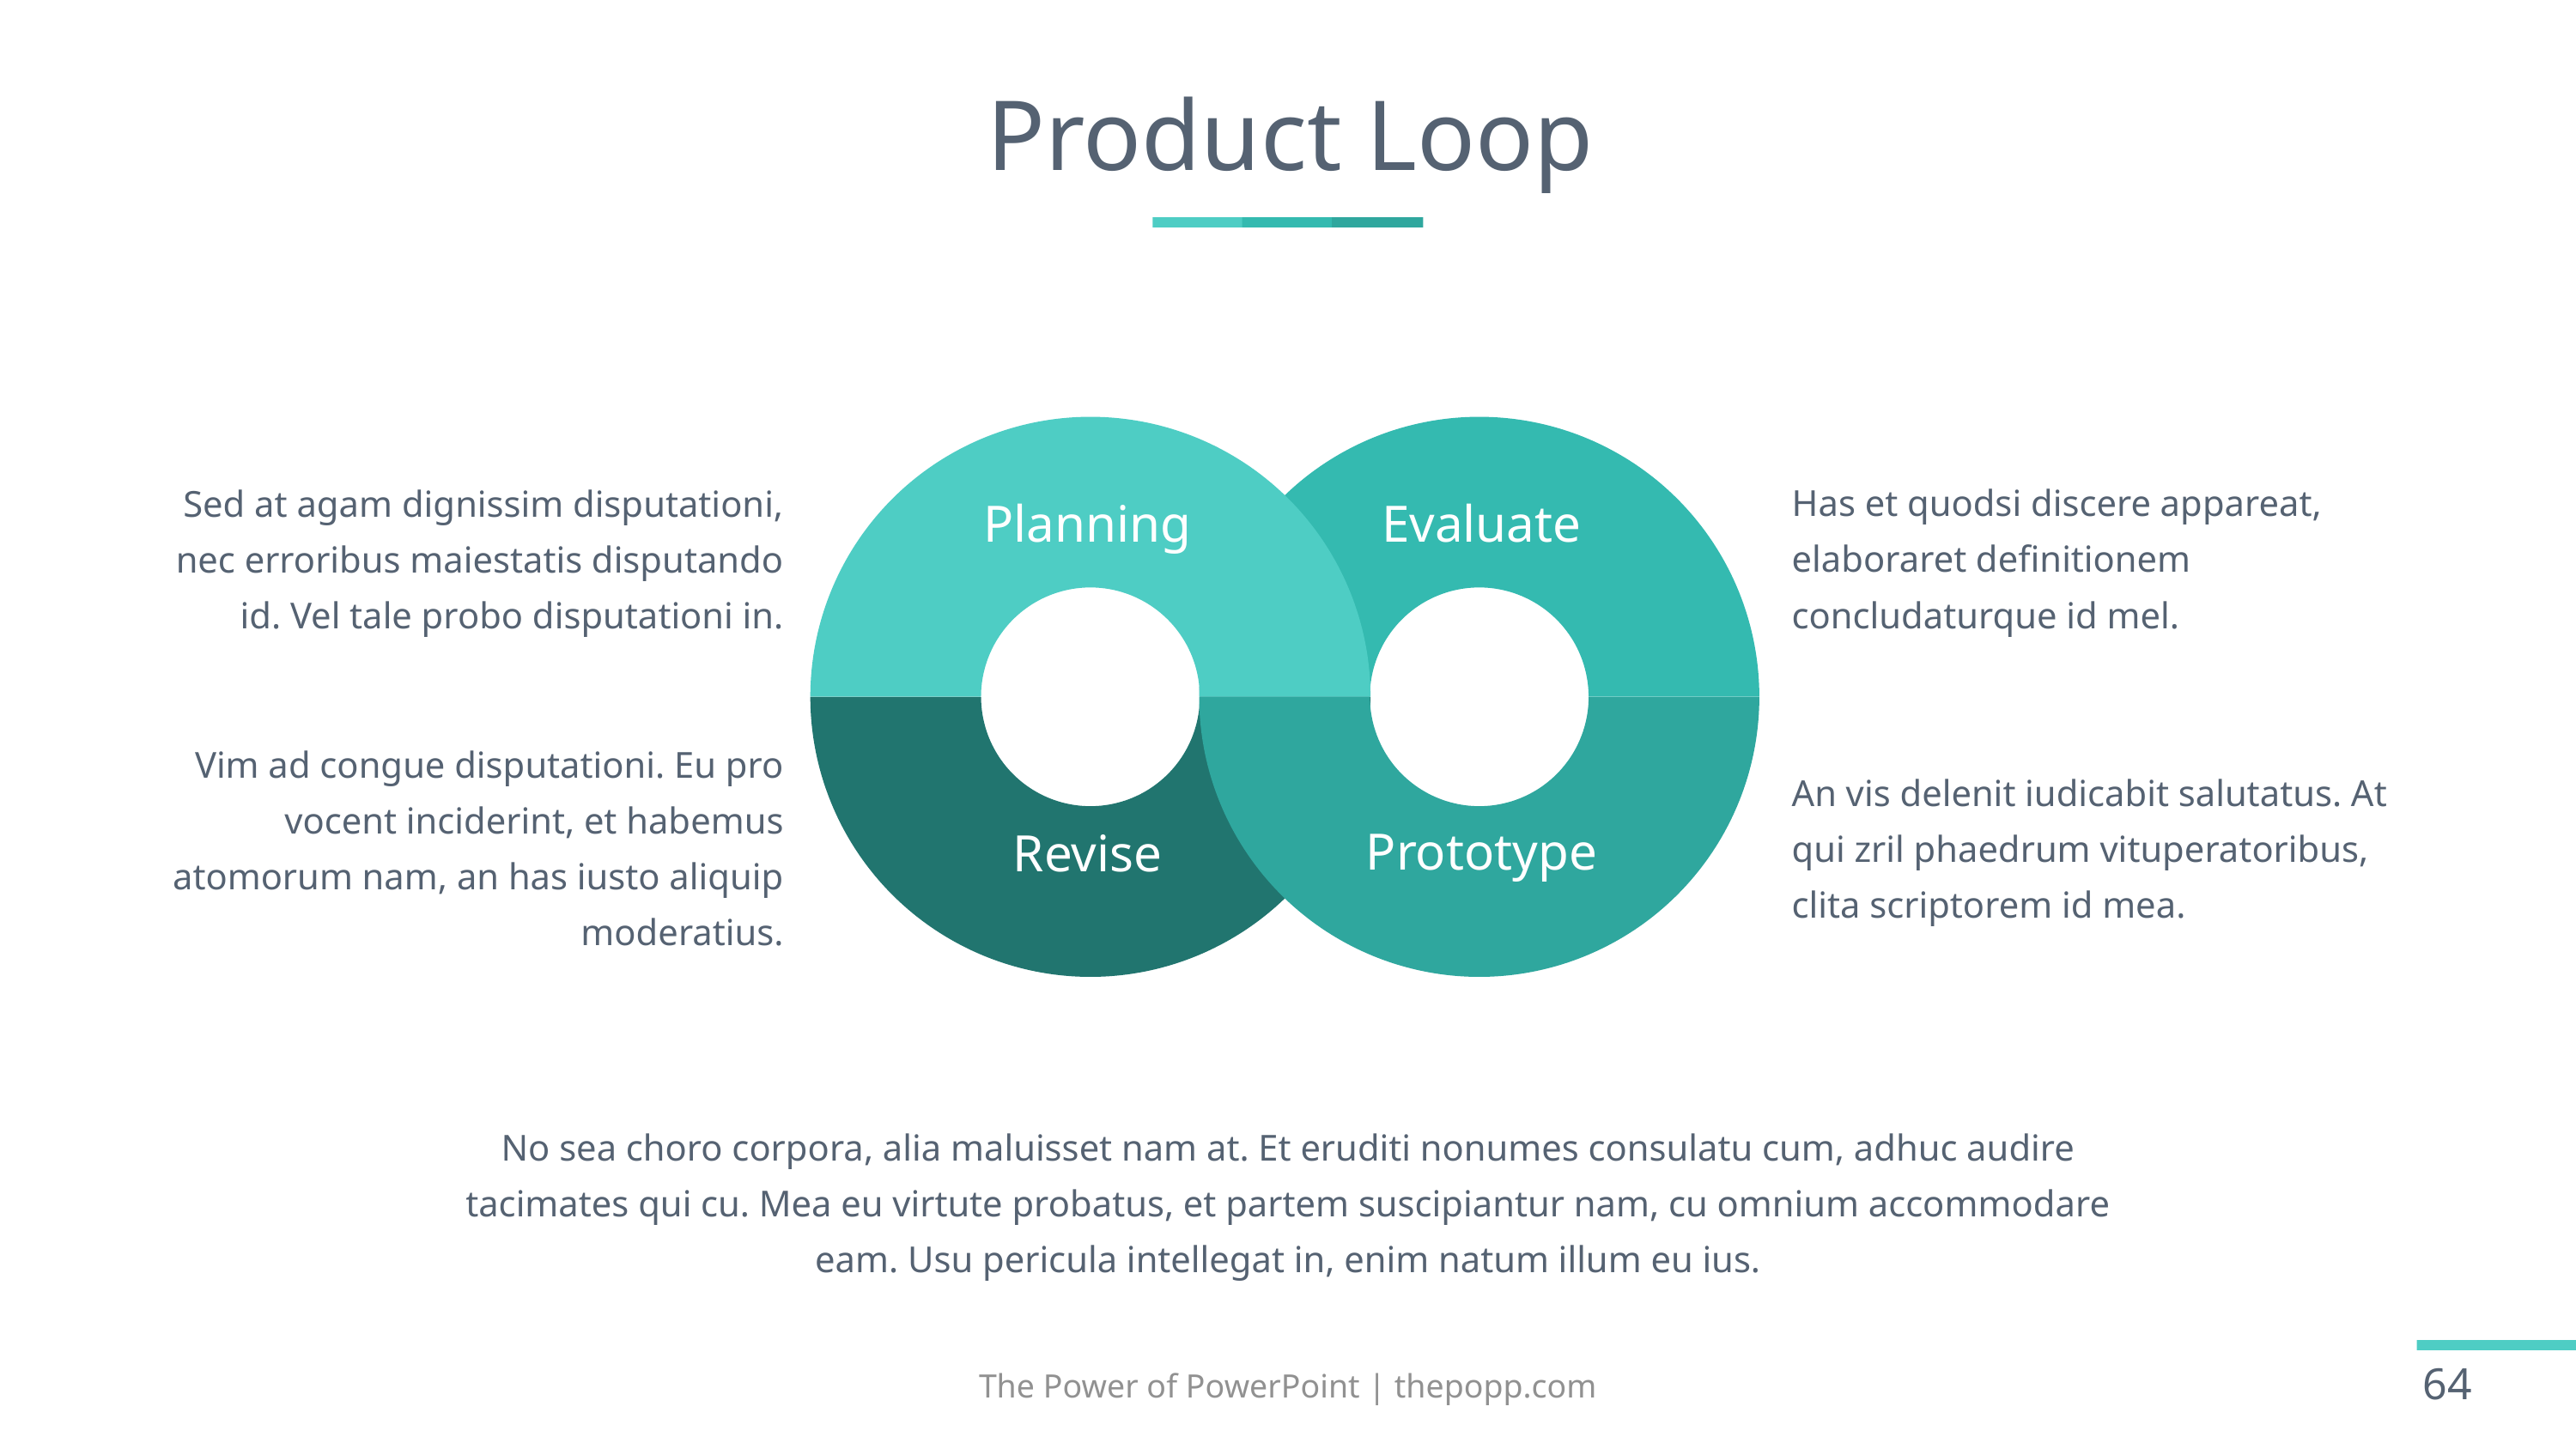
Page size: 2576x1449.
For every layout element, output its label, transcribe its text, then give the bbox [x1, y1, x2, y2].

list Sed at agam dignissim disputationi, nec erroribus maiestatis disputando id. Vel tale probo disputationi in. [147, 416, 797, 688]
list Prototype [1309, 812, 1654, 887]
list Evaluate [1309, 484, 1654, 559]
list No sea choro corpora, alia maluisset nam at. Et eruditi nonumes consulatu cum, adhuc audire tacimates qui cu. Mea eu virtute probatus, et partem suscipiantur nam, cu omnium accommodare eam. Usu pericula intellegat in, enim natum illum eu ius. [450, 1088, 2126, 1304]
list An vis delenit iudicabit salutatus. At qui zril phaedrum vituperatoribus, clita scriptorem id mea. [1778, 706, 2428, 977]
title Product Loop [69, 49, 2512, 230]
list Revise [915, 814, 1260, 888]
slide_number 64 [2409, 1351, 2576, 1421]
list Vim ad congue disputationi. Eu pro vocent inciderint, et habemus atomorum nam, an has iusto aliquip moderatius. [147, 706, 797, 977]
list Has et quodsi discere appareat, elaboraret definitionem concludaturque id mel. [1778, 416, 2428, 688]
list Planning [915, 484, 1260, 559]
footer The Power of PowerPoint | thepopp.com [853, 1349, 1723, 1427]
